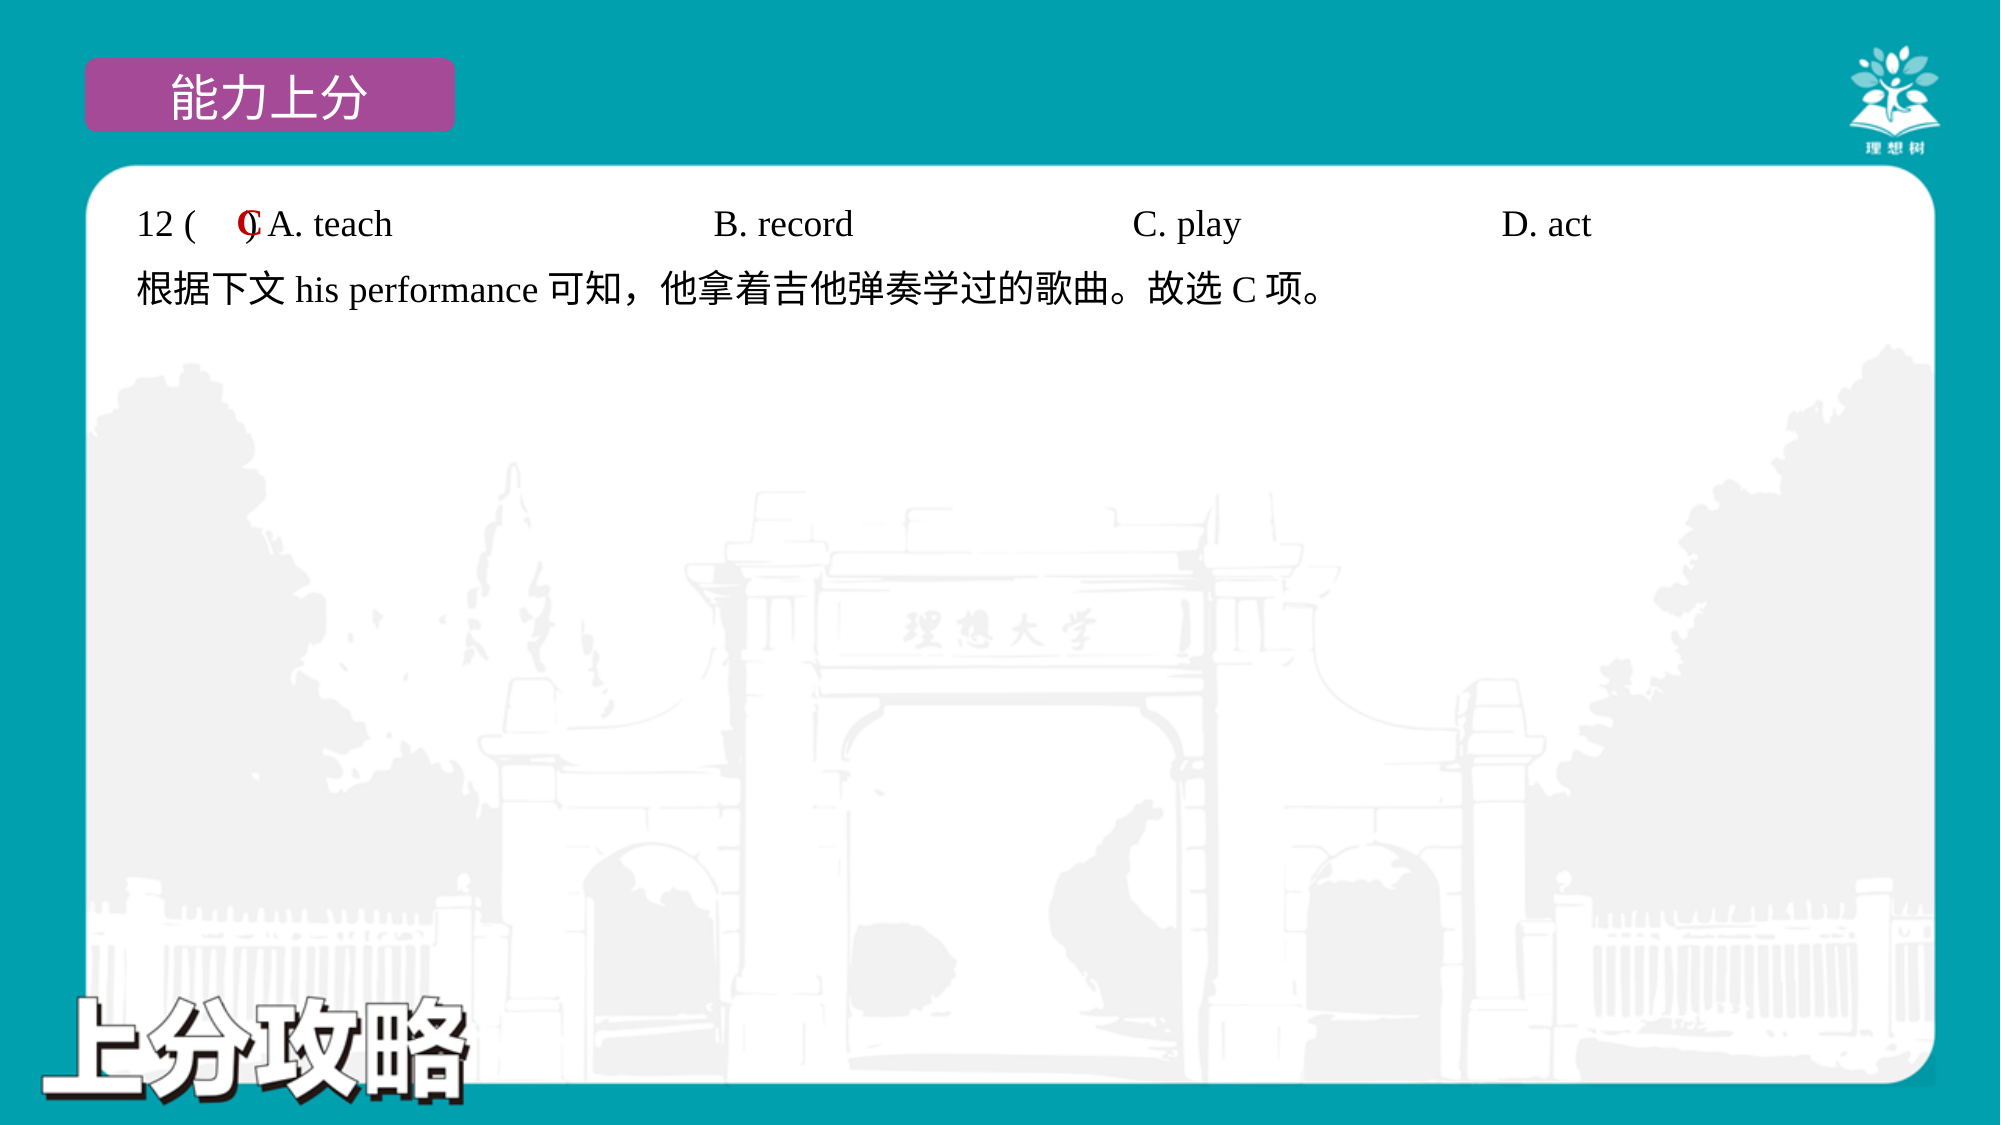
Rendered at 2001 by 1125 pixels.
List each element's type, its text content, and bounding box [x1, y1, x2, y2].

text_box 12 ( ) A. teach B. record C. play D. act [136, 176, 1865, 237]
text_box C [222, 176, 278, 236]
text_box 根据下文his performance可知，他拿着吉他弹奏学过的歌曲。故选C项。 [136, 243, 1865, 303]
picture [0, 0, 2000, 1125]
